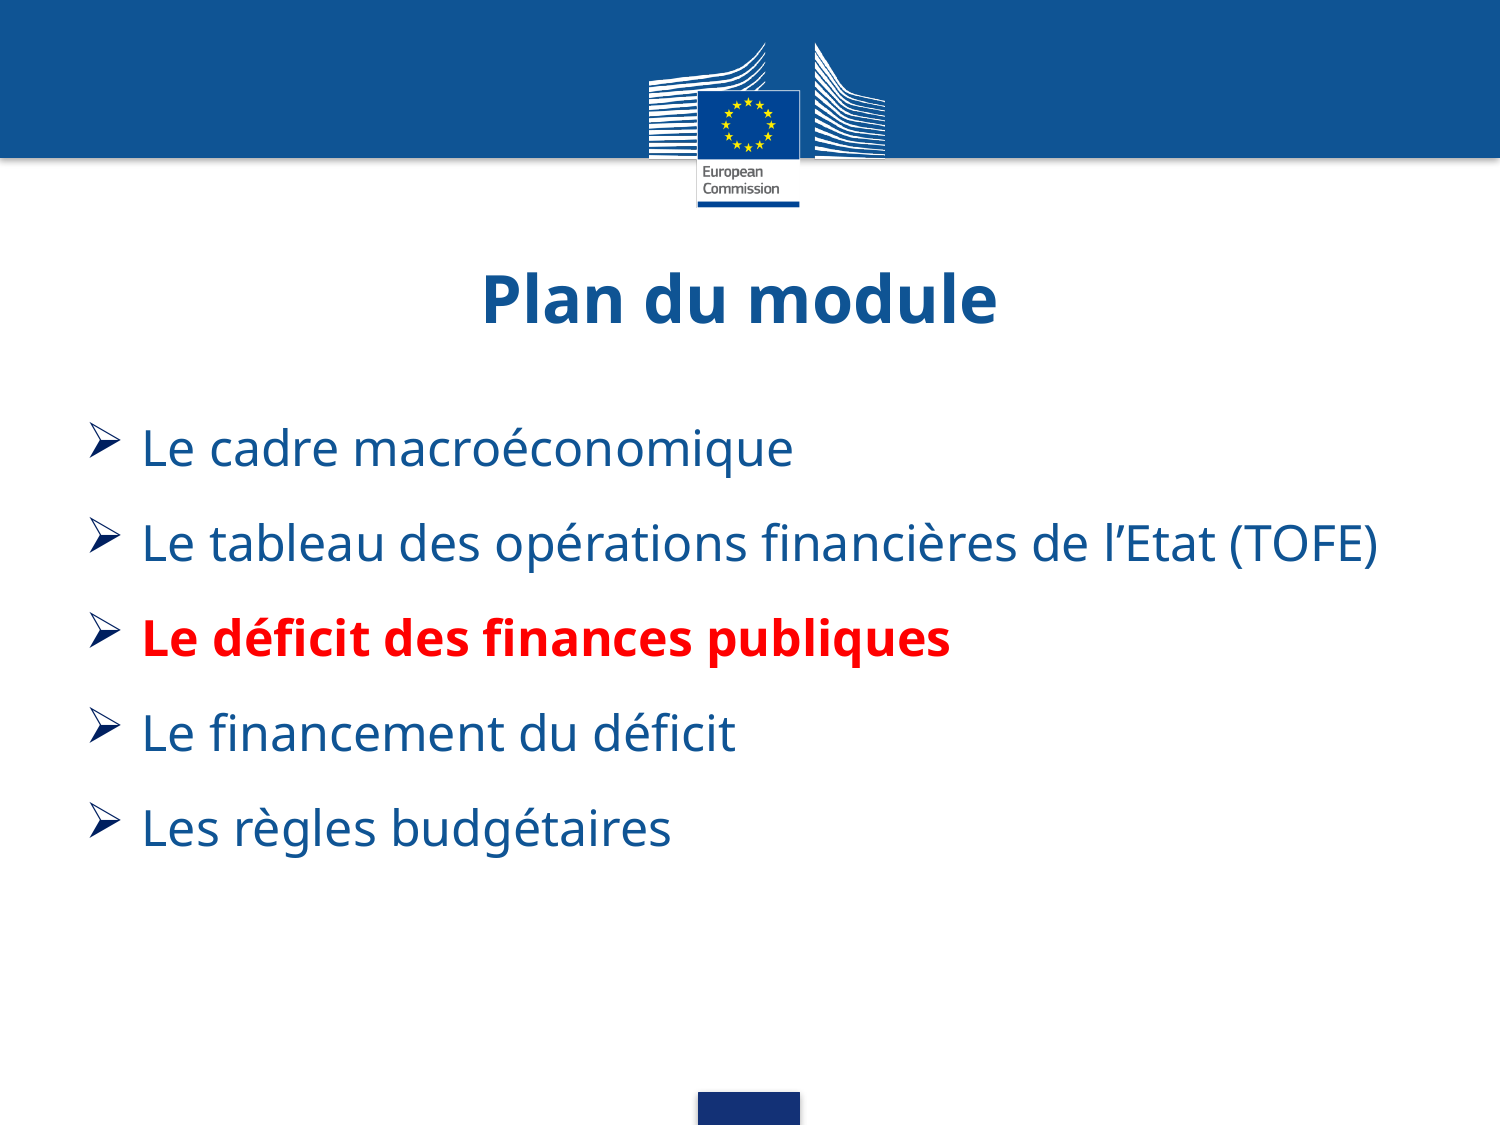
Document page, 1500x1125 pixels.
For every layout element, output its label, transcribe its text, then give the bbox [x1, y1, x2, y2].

list Le cadre macroéconomique Le tableau des opérations financières de l’Etat (TOFE) Le déficit des finances publiques Le financement du déficit Les règles budgétaires [70, 408, 1449, 1020]
title Plan du module [64, 219, 1416, 374]
picture [649, 42, 885, 208]
